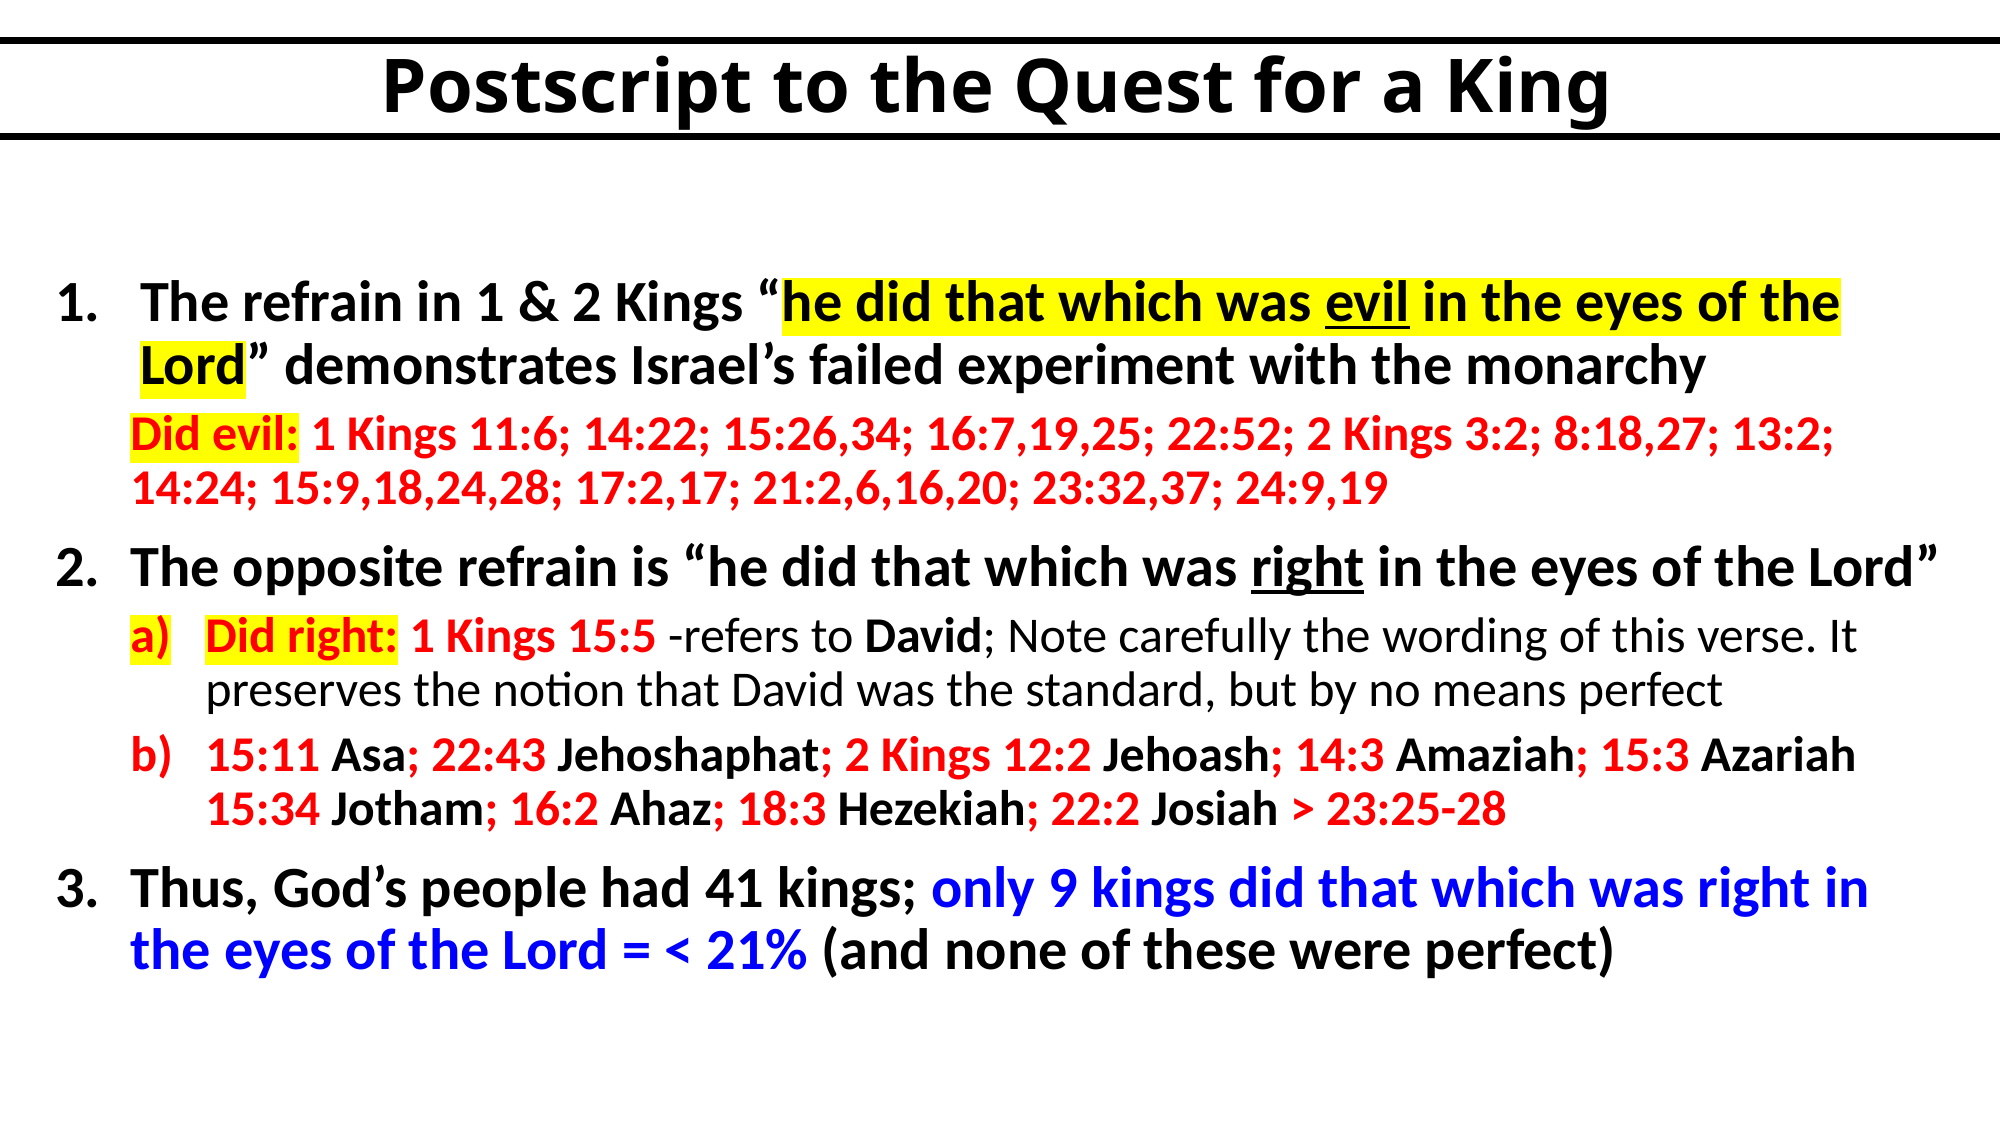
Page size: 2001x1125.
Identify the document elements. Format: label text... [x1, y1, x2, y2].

title Postscript to the Quest for a King [0, 40, 2000, 137]
list The refrain in 1 & 2 Kings “he did that which was evil in the eyes of the Lord” demonstrates Israel’s failed experiment with the monarchy Did evil: 1 Kings 11:6; 14:22; 15:26,34; 16:7,19,25; 22:52; 2 Kings 3:2; 8:18,27; 13:2; 14:24; 15:9,18,24,28; 17:2,17; 21:2,6,16,20; 23:32,37; 24:9,19 The opposite refrain is “he did that which was right in the eyes of the Lord” Did right: 1 Kings 15:5 -refers to David; Note carefully the wording of this verse. It preserves the notion that David was the standard, but by no means perfect 15:11 Asa; 22:43 Jehoshaphat; 2 Kings 12:2 Jehoash; 14:3 Amaziah; 15:3 Azariah 15:34 Jotham; 16:2 Ahaz; 18:3 Hezekiah; 22:2 Josiah > 23:25-28 Thus, God’s people had 41 kings; only 9 kings did that which was right in the eyes of the Lord = < 21% (and none of these were perfect) [40, 169, 1958, 1085]
